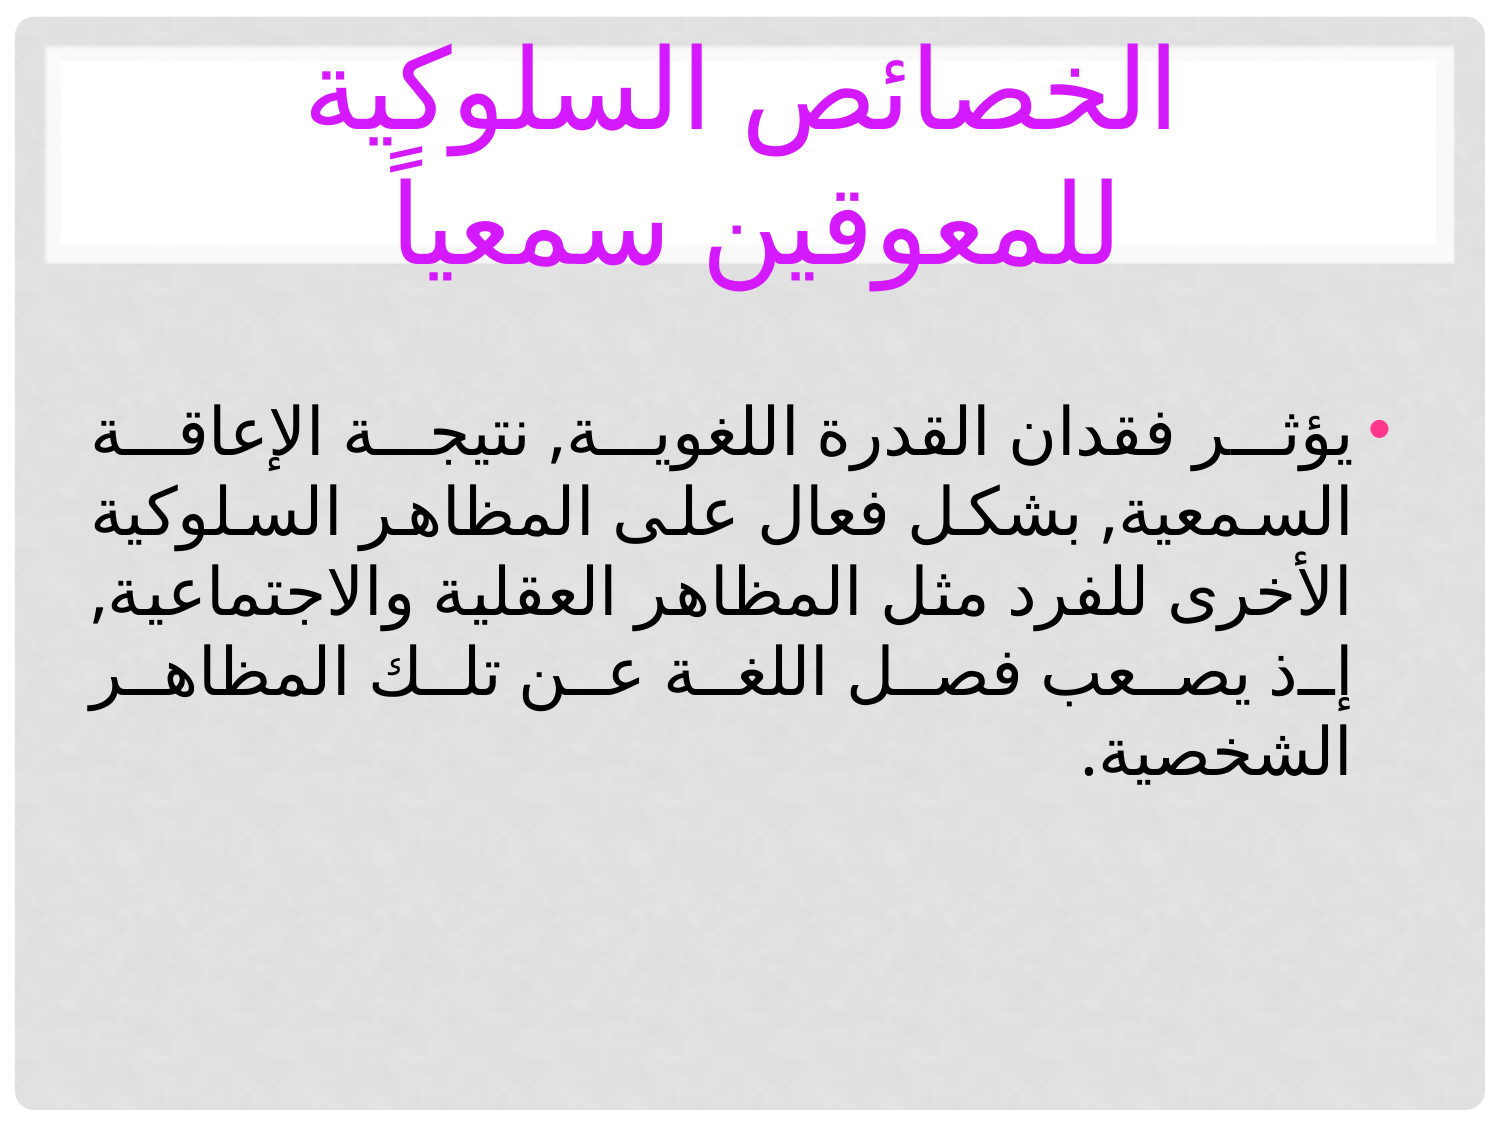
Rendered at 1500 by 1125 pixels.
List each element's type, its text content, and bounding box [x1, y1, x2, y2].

list يؤثر فقدان القدرة اللغوية, نتيجة الإعاقة السمعية, بشكل فعال على المظاهر السلوكية الأخرى للفرد مثل المظاهر العقلية والاجتماعية, إذ يصعب فصل اللغة عن تلك المظاهر الشخصية. [75, 287, 1425, 1005]
title الخصائص السلوكية للمعوقين سمعياً [64, 66, 1420, 237]
